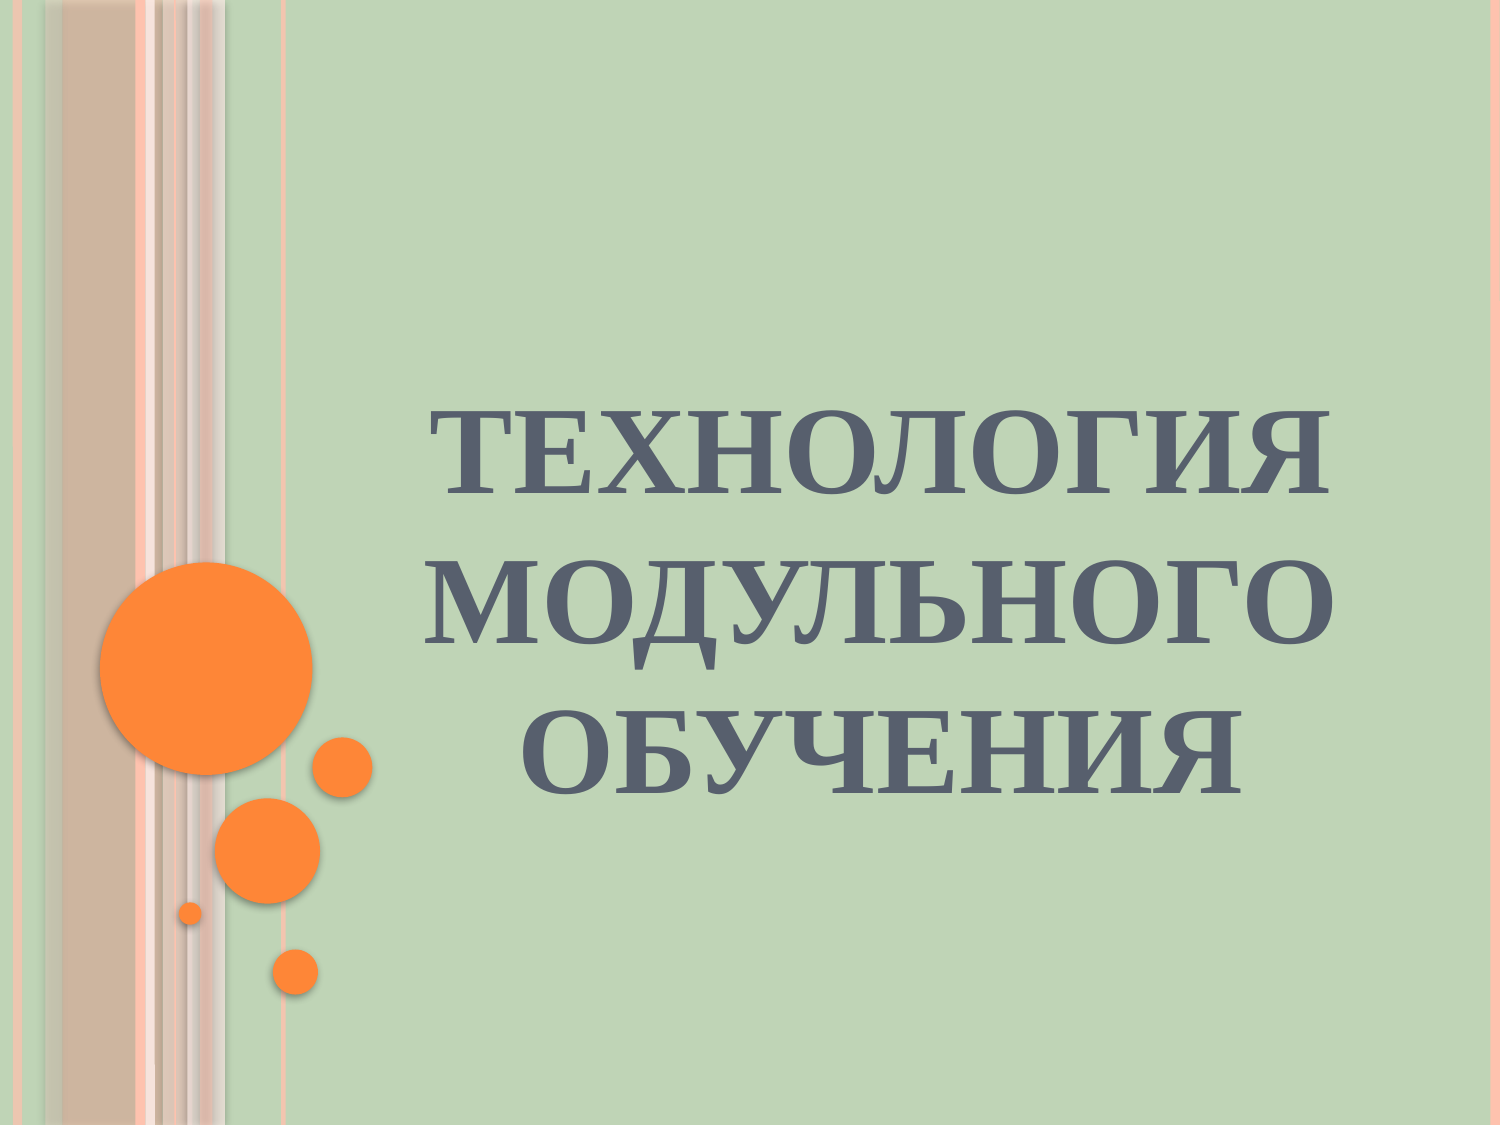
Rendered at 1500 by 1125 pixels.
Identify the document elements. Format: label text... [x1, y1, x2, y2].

title Технология модульного обучения [375, 515, 1388, 827]
